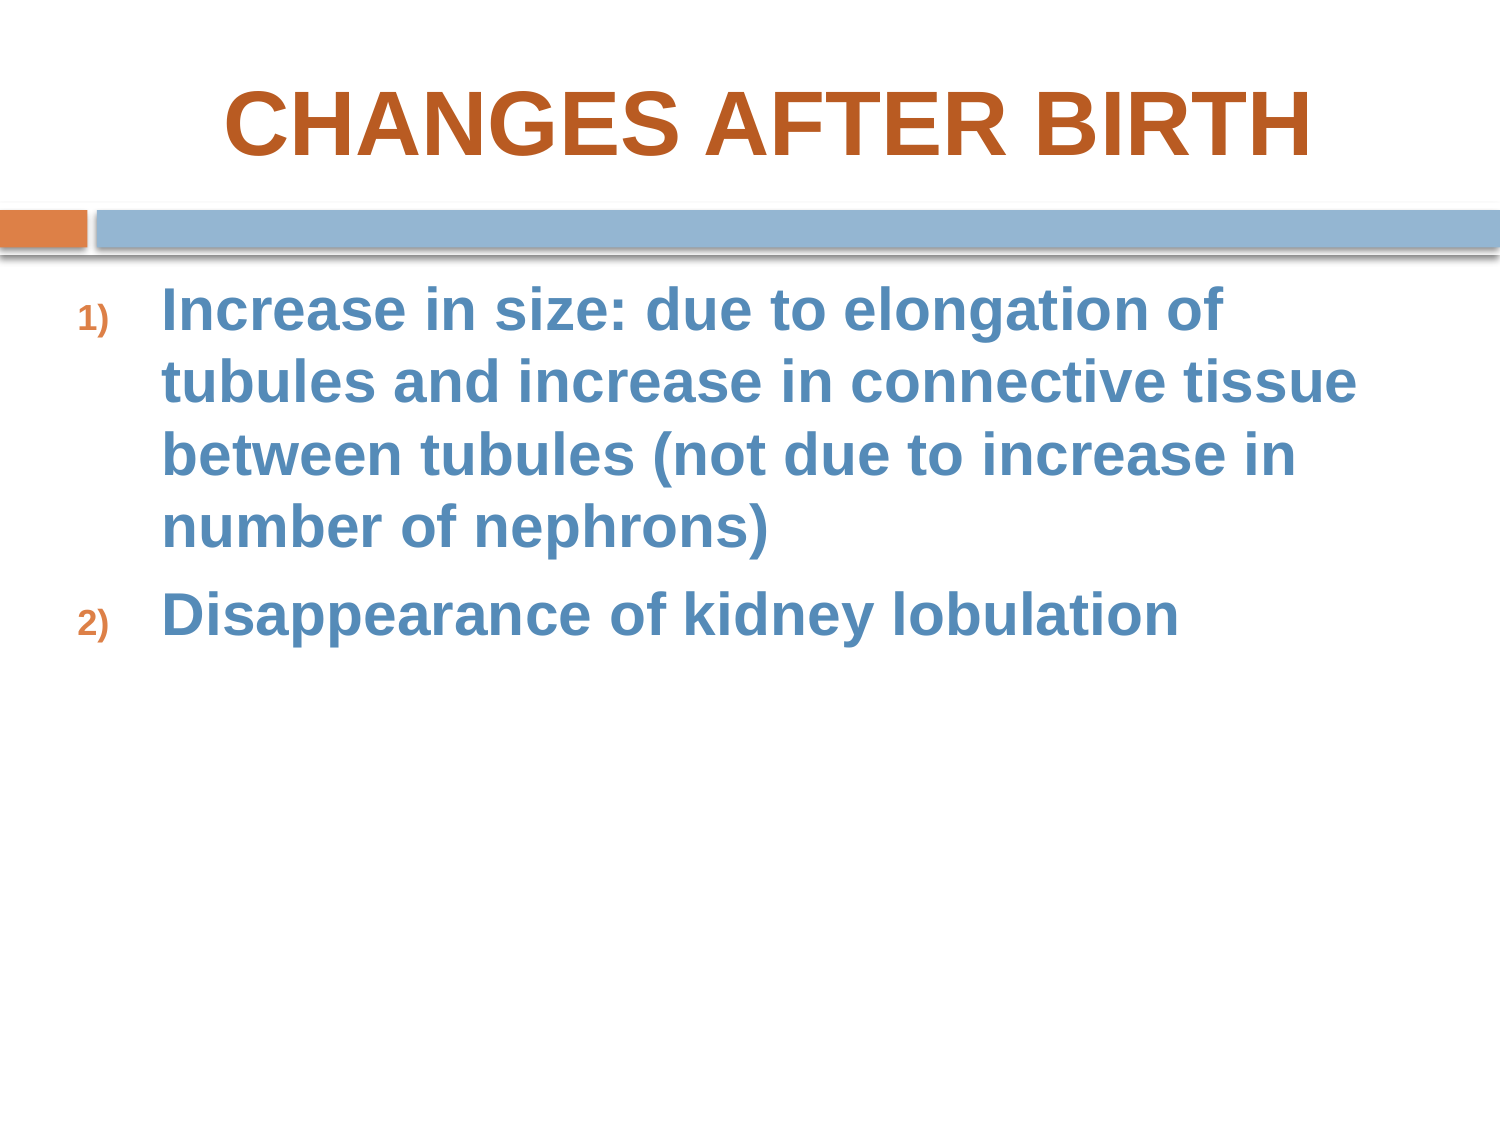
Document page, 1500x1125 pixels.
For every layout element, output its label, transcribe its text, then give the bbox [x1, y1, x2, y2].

title CHANGES AFTER BIRTH [100, 37, 1438, 200]
list Increase in size: due to elongation of tubules and increase in connective tissue between tubules (not due to increase in number of nephrons) Disappearance of kidney lobulation [62, 262, 1463, 1075]
